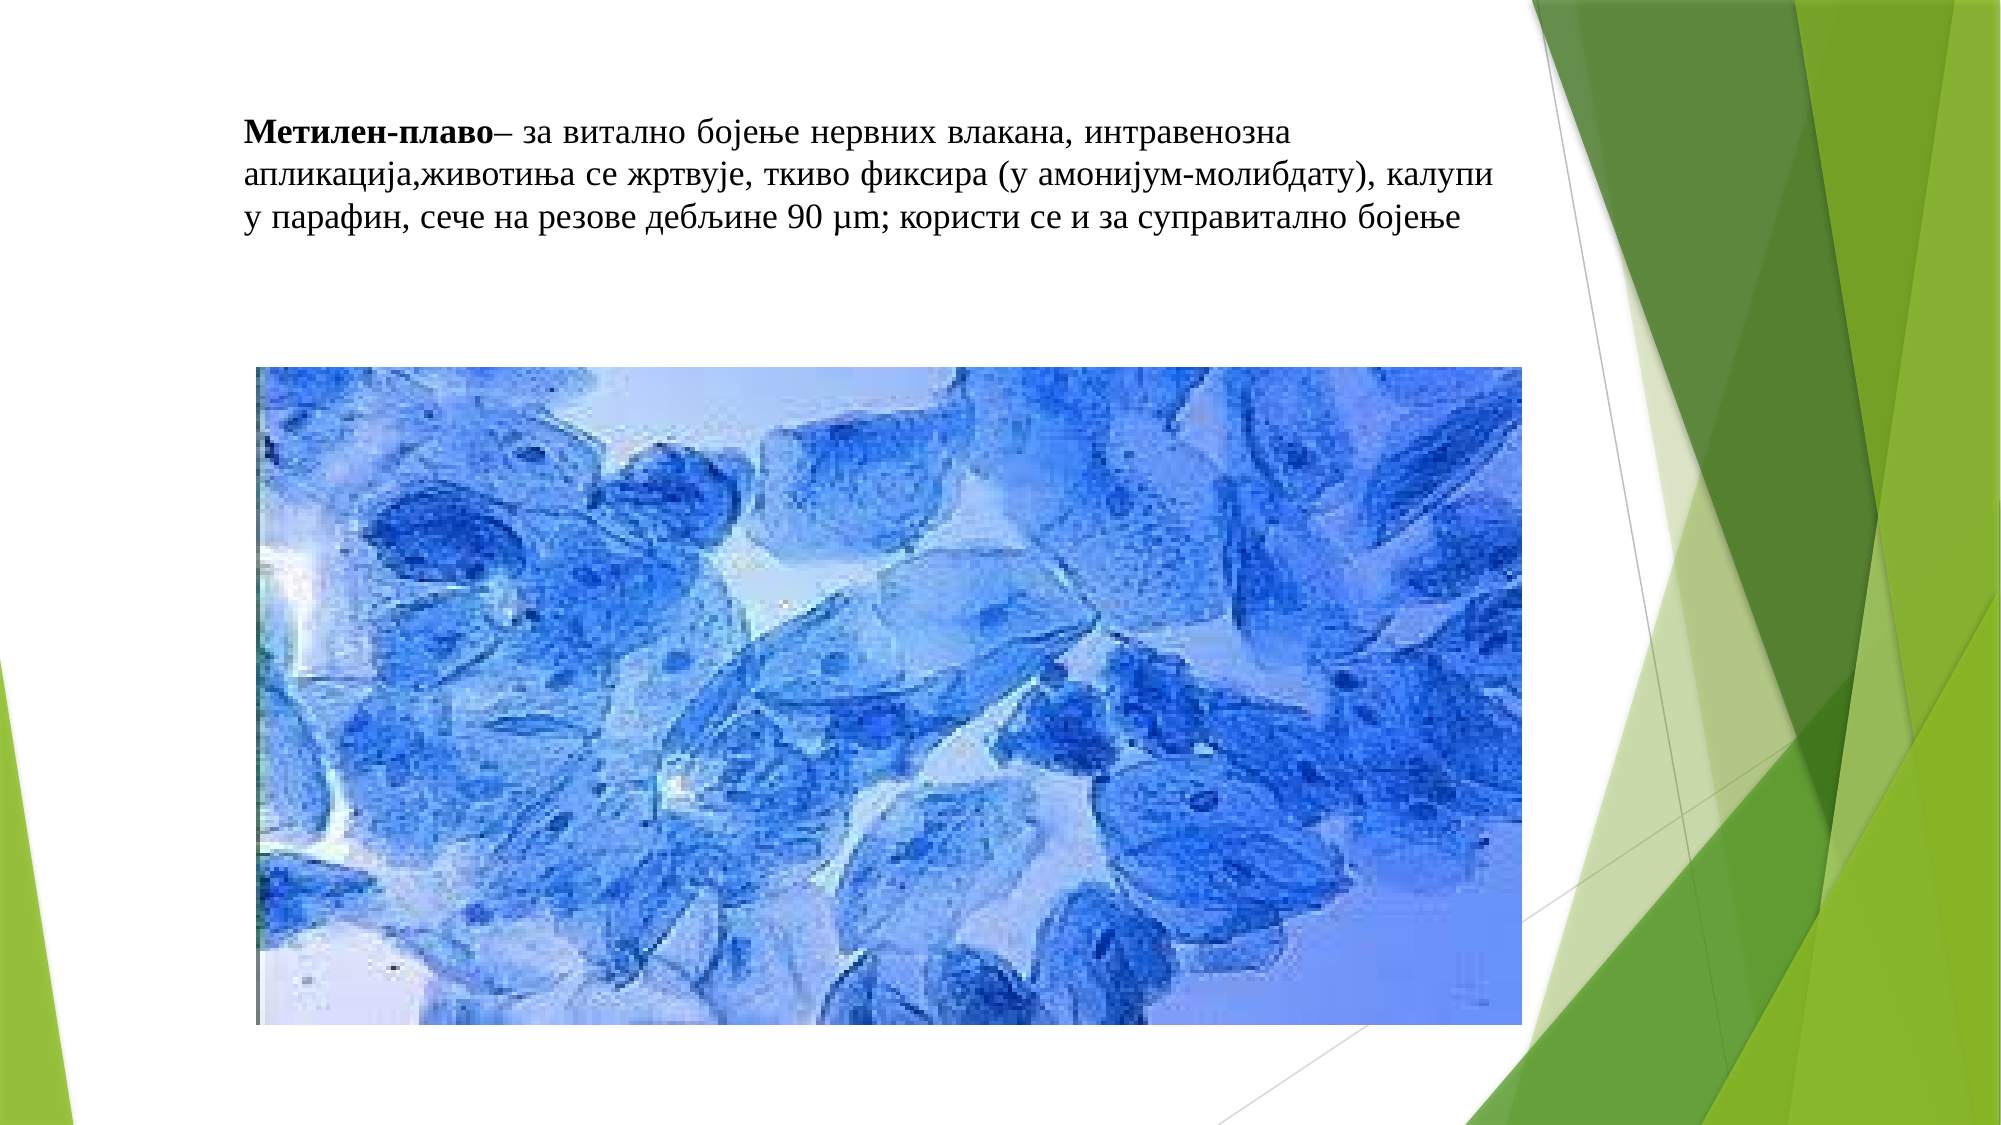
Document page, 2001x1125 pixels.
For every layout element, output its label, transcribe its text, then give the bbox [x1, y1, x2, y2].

title Метилен-плаво– за витално бојење нервних влакана, интравенозна апликација,животиња се жртвује, ткиво фиксира (у амонијум-молибдату), калупи у парафин, сече на резове дебљине 90 µm; користи се и за суправитално бојење [111, 99, 1522, 317]
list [256, 367, 1522, 1026]
